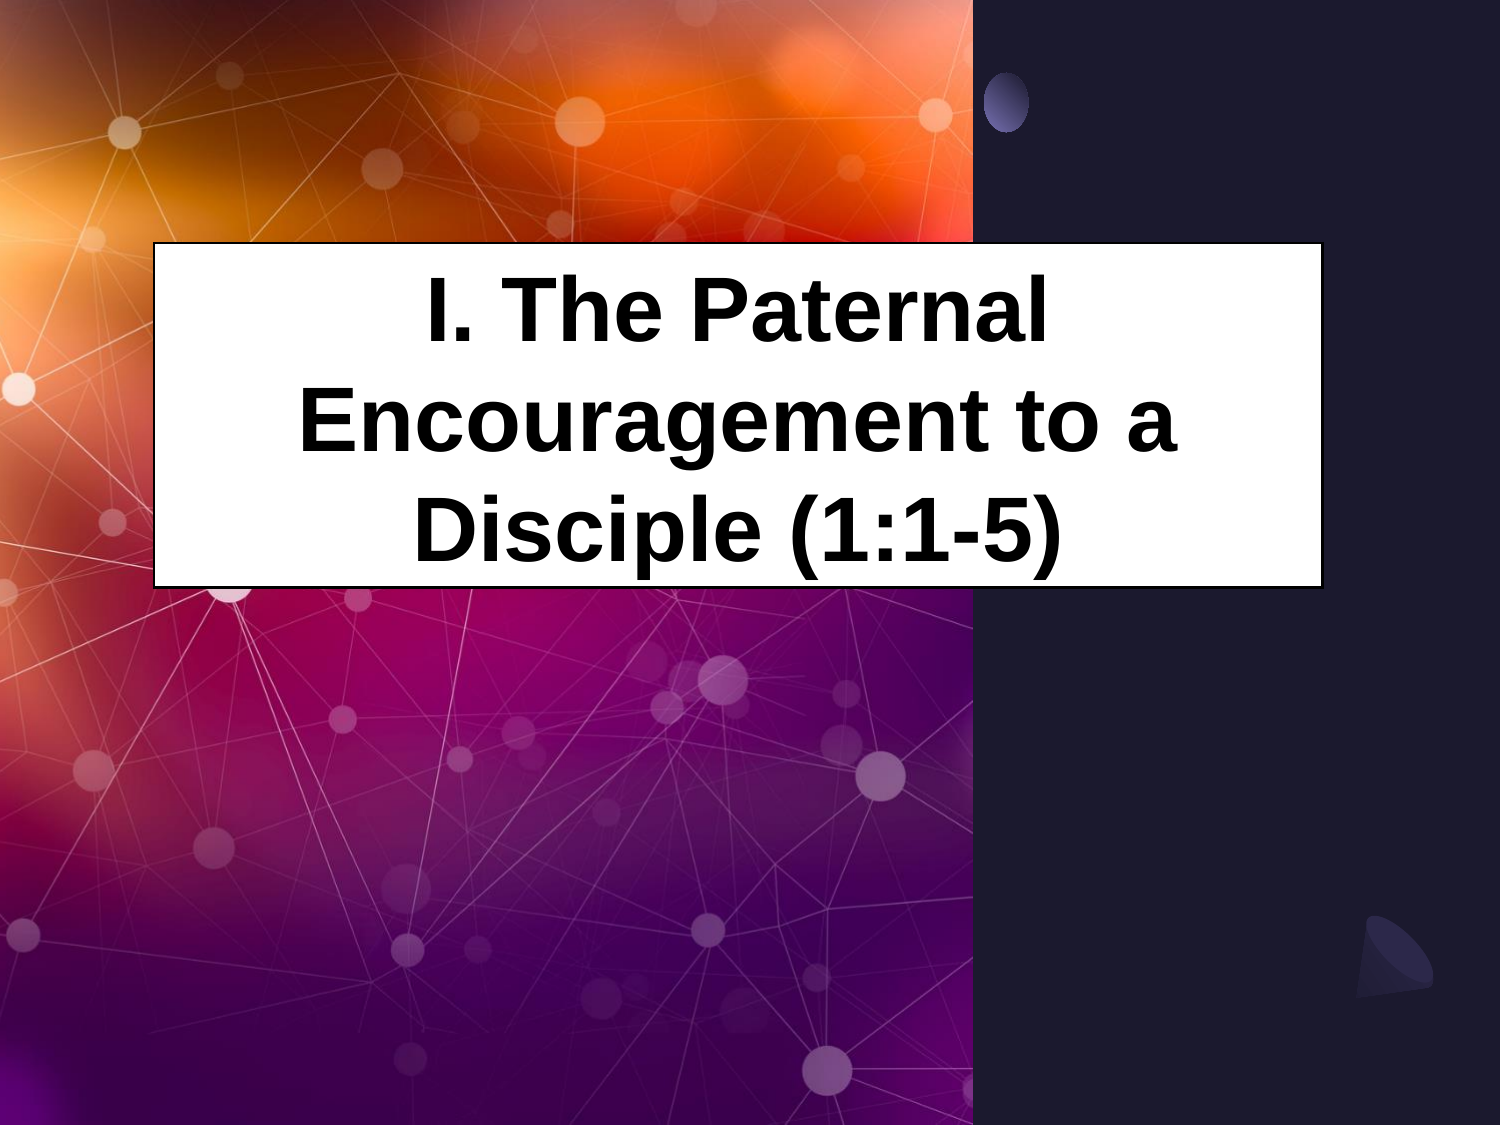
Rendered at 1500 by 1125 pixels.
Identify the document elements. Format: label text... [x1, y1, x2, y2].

picture [0, 0, 973, 1125]
text_box I. The Paternal Encouragement to a Disciple (1:1-5) [973, 242, 1324, 589]
